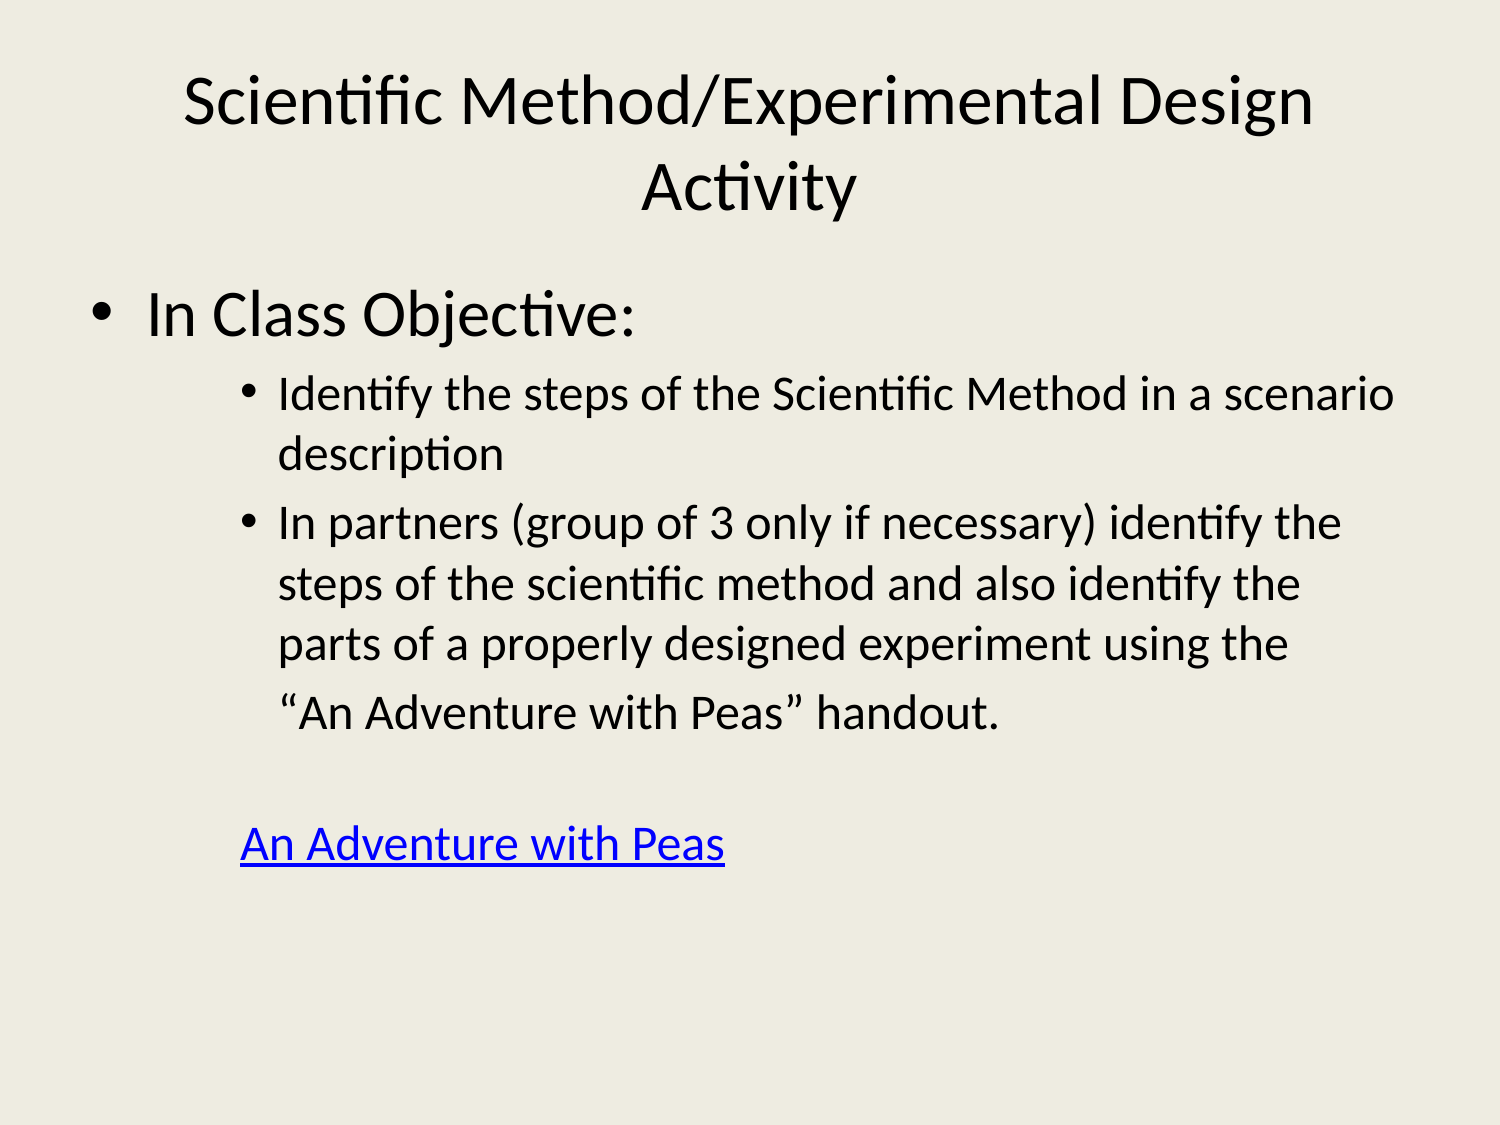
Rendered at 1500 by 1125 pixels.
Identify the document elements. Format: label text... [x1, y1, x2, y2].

list In Class Objective: Identify the steps of the Scientific Method in a scenario description In partners (group of 3 only if necessary) identify the steps of the scientific method and also identify the parts of a properly designed experiment using the “An Adventure with Peas” handout. An Adventure with Peas [75, 262, 1425, 1005]
title Scientific Method/Experimental Design Activity [75, 45, 1425, 233]
